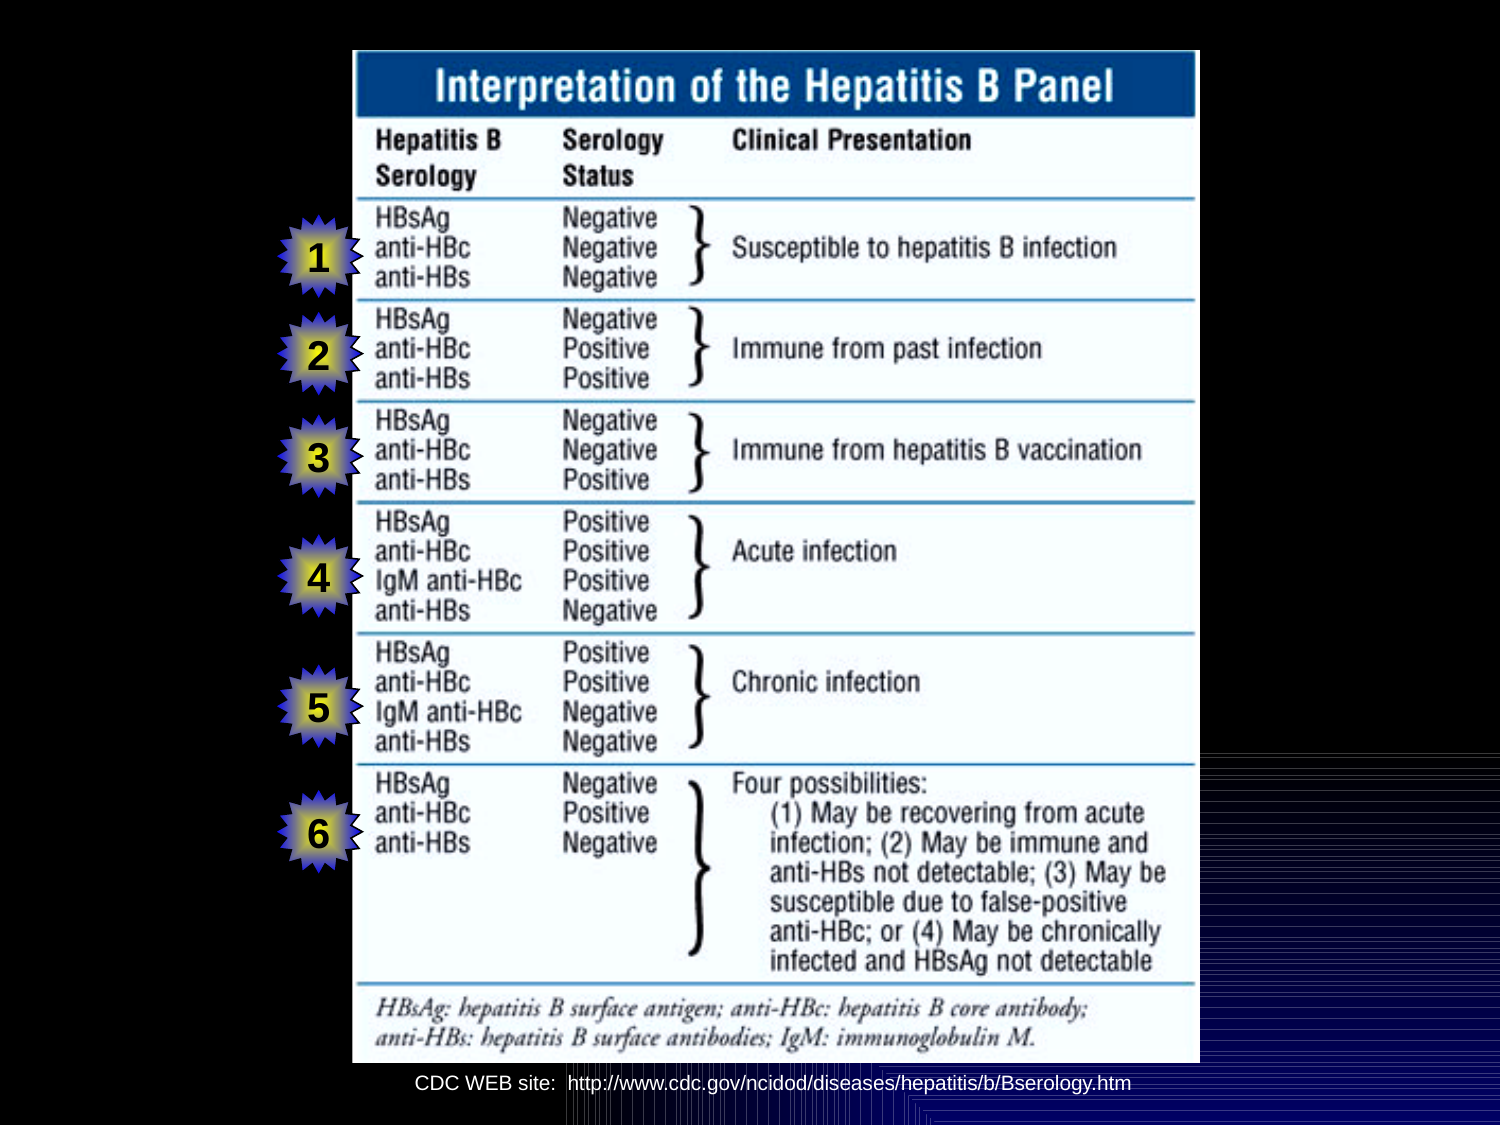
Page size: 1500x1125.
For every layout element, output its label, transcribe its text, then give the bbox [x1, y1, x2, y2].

picture [351, 49, 1201, 1063]
text_box 6 [274, 787, 346, 876]
text_box 2 [274, 309, 346, 398]
text_box 4 [274, 532, 346, 620]
text_box 1 [274, 212, 346, 300]
text_box 5 [274, 662, 346, 750]
text_box 3 [274, 412, 346, 500]
text_box CDC WEB site: http://www.cdc.gov/ncidod/diseases/hepatitis/b/Bserology.htm [399, 1062, 1225, 1103]
